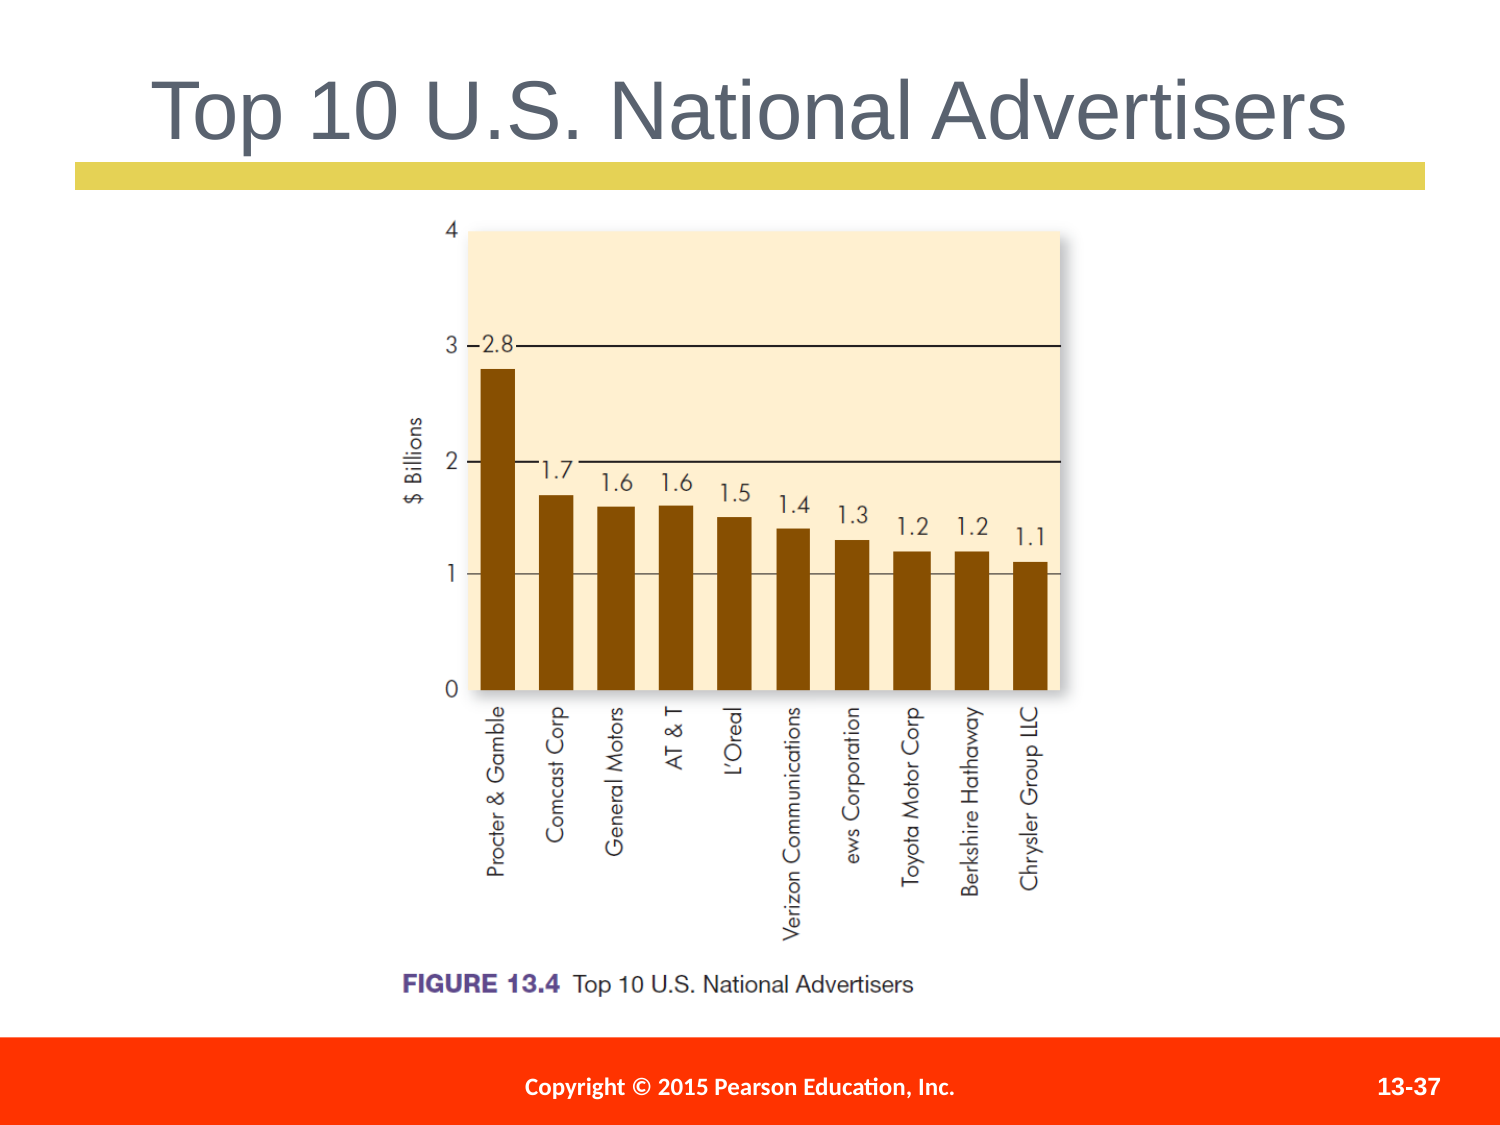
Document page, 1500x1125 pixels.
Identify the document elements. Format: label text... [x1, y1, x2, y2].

title Top 10 U.S. National Advertisers [74, 12, 1426, 201]
picture [390, 199, 1110, 1002]
